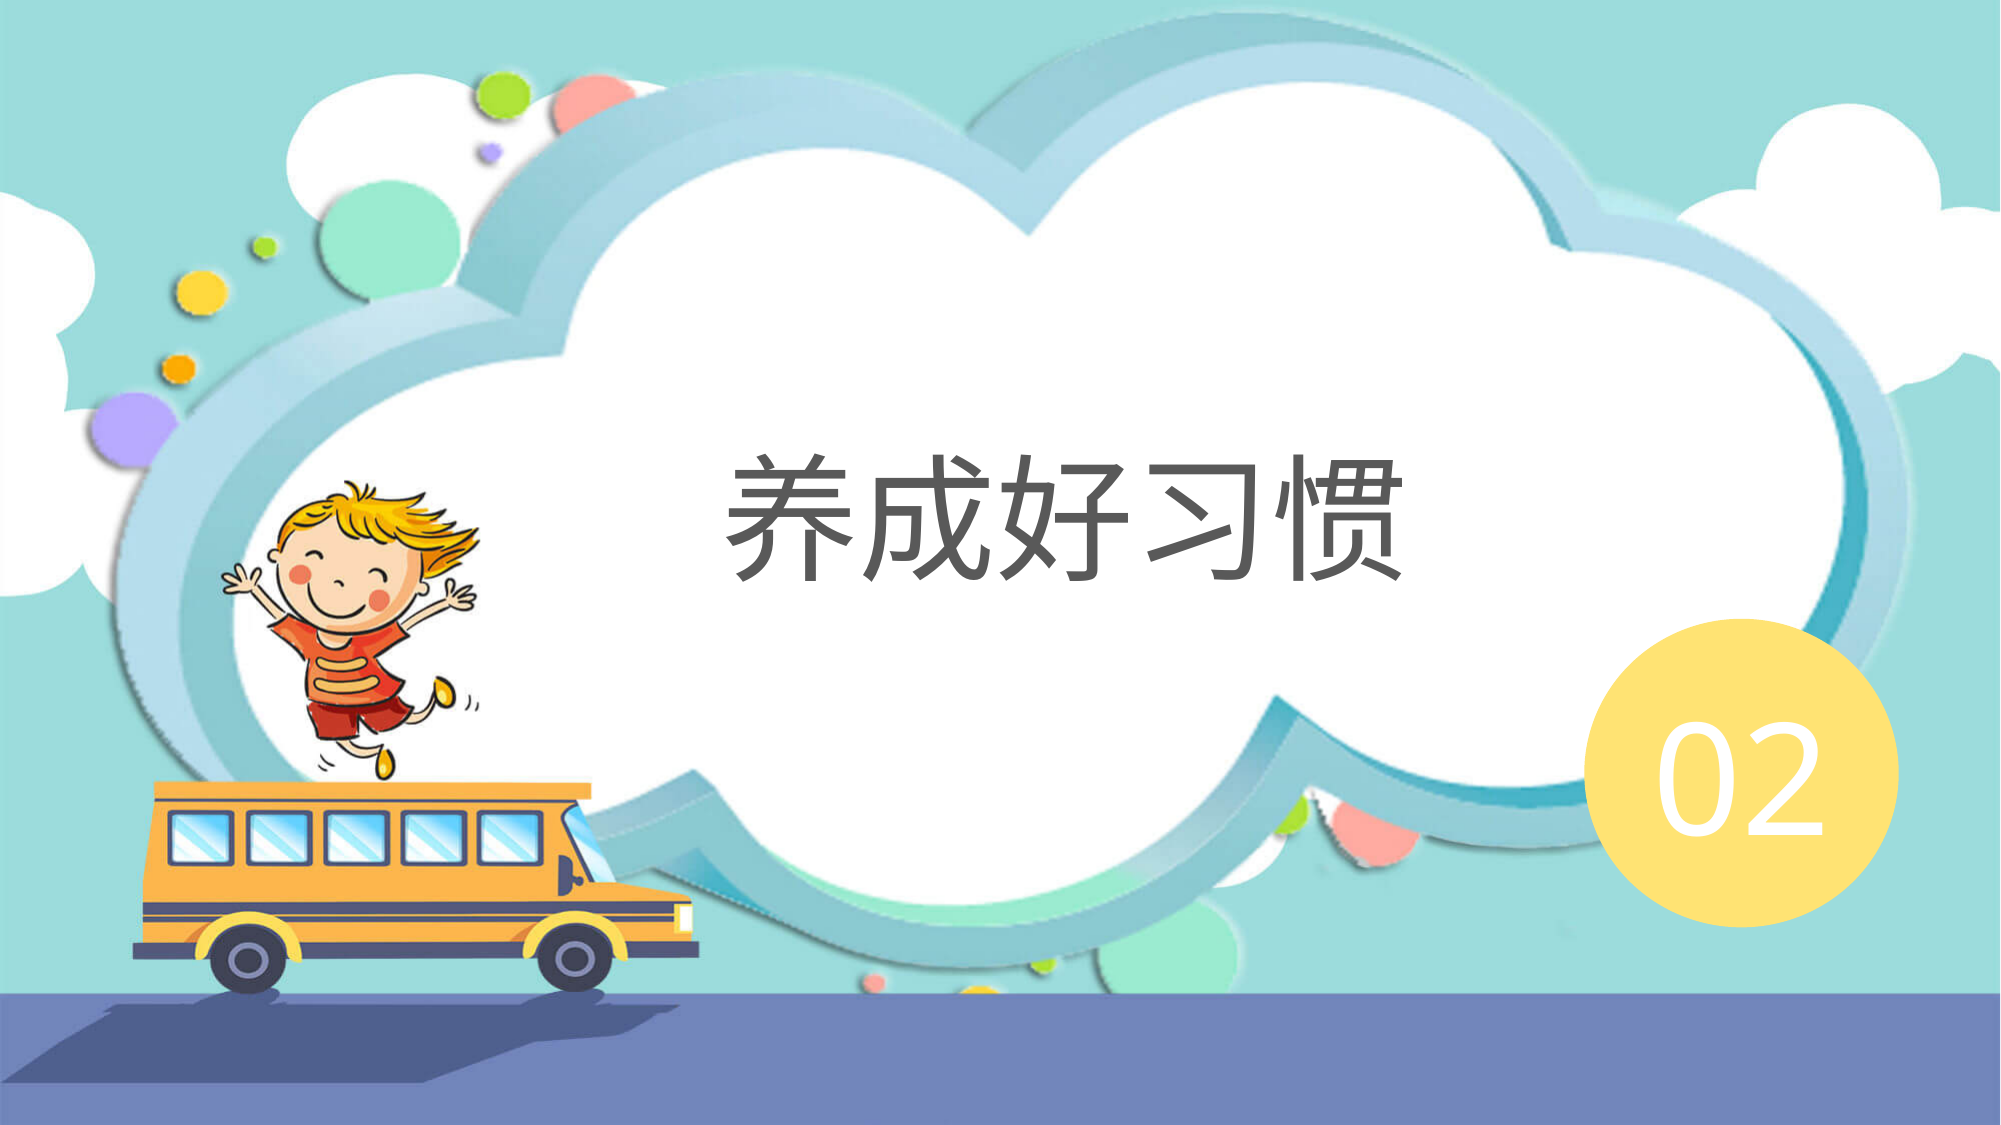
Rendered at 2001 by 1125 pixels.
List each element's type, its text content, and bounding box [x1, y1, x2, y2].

text_box 02 [1583, 617, 1900, 929]
text_box 养成好习惯 [706, 425, 1424, 606]
picture [0, 0, 2001, 1125]
